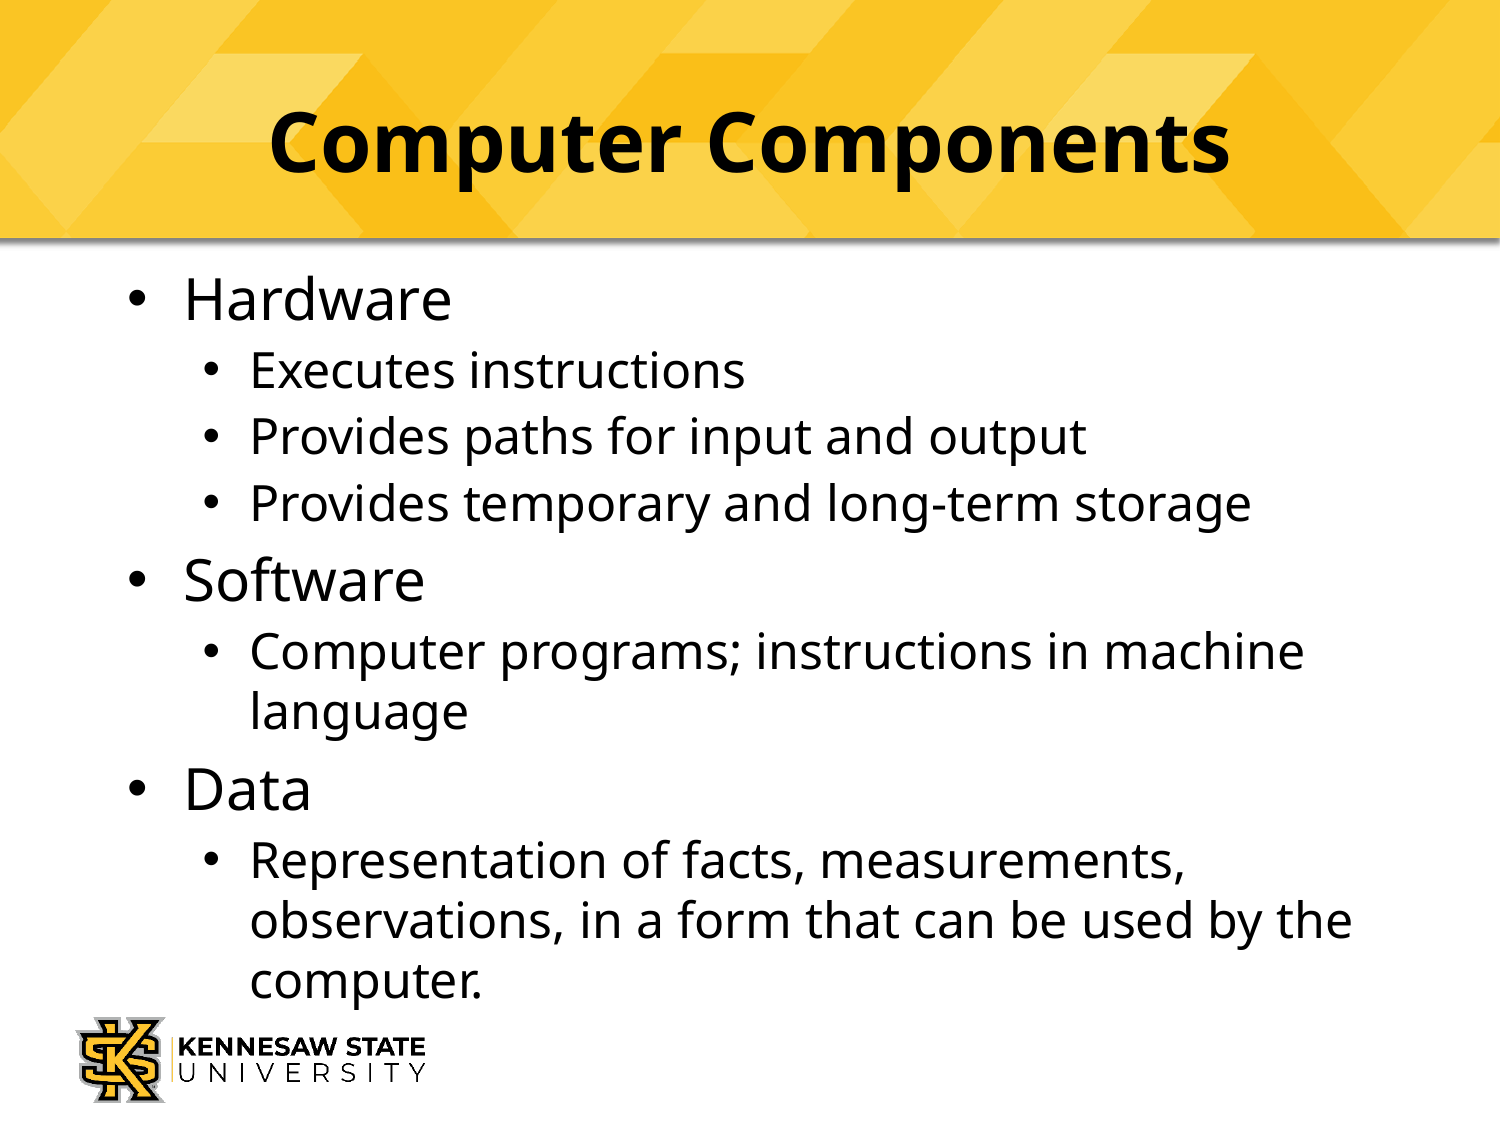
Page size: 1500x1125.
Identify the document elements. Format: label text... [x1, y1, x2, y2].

list Hardware Executes instructions Provides paths for input and output Provides temporary and long-term storage Software Computer programs; instructions in machine language Data Representation of facts, measurements, observations, in a form that can be used by the computer. [112, 254, 1388, 1017]
picture [0, 0, 1500, 251]
picture [75, 1017, 425, 1103]
title Computer Components [75, 45, 1425, 233]
